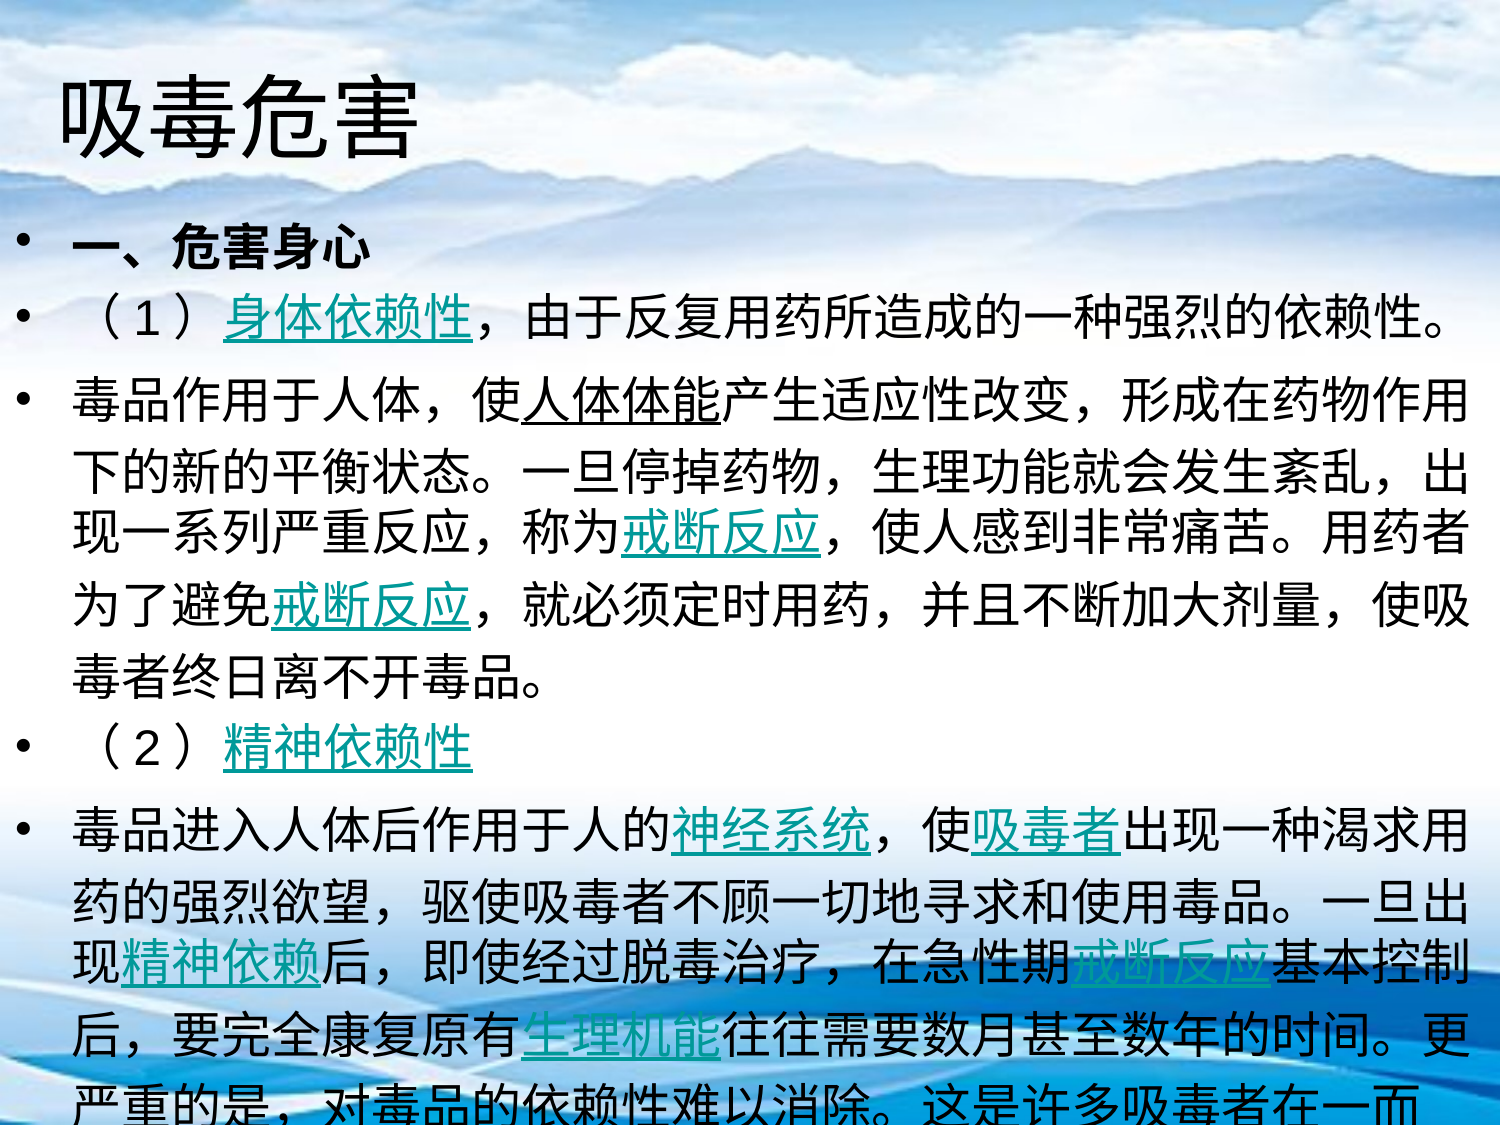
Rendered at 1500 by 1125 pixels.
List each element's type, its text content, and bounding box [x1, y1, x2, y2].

picture [0, 0, 1500, 207]
title 吸毒危害 [40, 20, 1392, 207]
list 一、危害身心 （1）身体依赖性，由于反复用药所造成的一种强烈的依赖性。 毒品作用于人体，使人体体能产生适应性改变，形成在药物作用下的新的平衡状态。一旦停掉药物，生理功能就会发生紊乱，出现一系列严重反应，称为戒断反应，使人感到非常痛苦。用药者为了避免戒断反应，就必须定时用药，并且不断加大剂量，使吸毒者终日离不开毒品。 （2）精神依赖性 毒品进入人体后作用于人的神经系统，使吸毒者出现一种渴求用药的强烈欲望，驱使吸毒者不顾一切地寻求和使用毒品。一旦出现精神依赖后，即使经过脱毒治疗，在急性期戒断反应基本控制后，要完全康复原有生理机能往往需要数月甚至数年的时间。更严重的是，对毒品的依赖性难以消除。这是许多吸毒者在一而在、再而三复吸毒的原因，也是世界医、药学界尚待解决的课题。 [0, 207, 1500, 1125]
